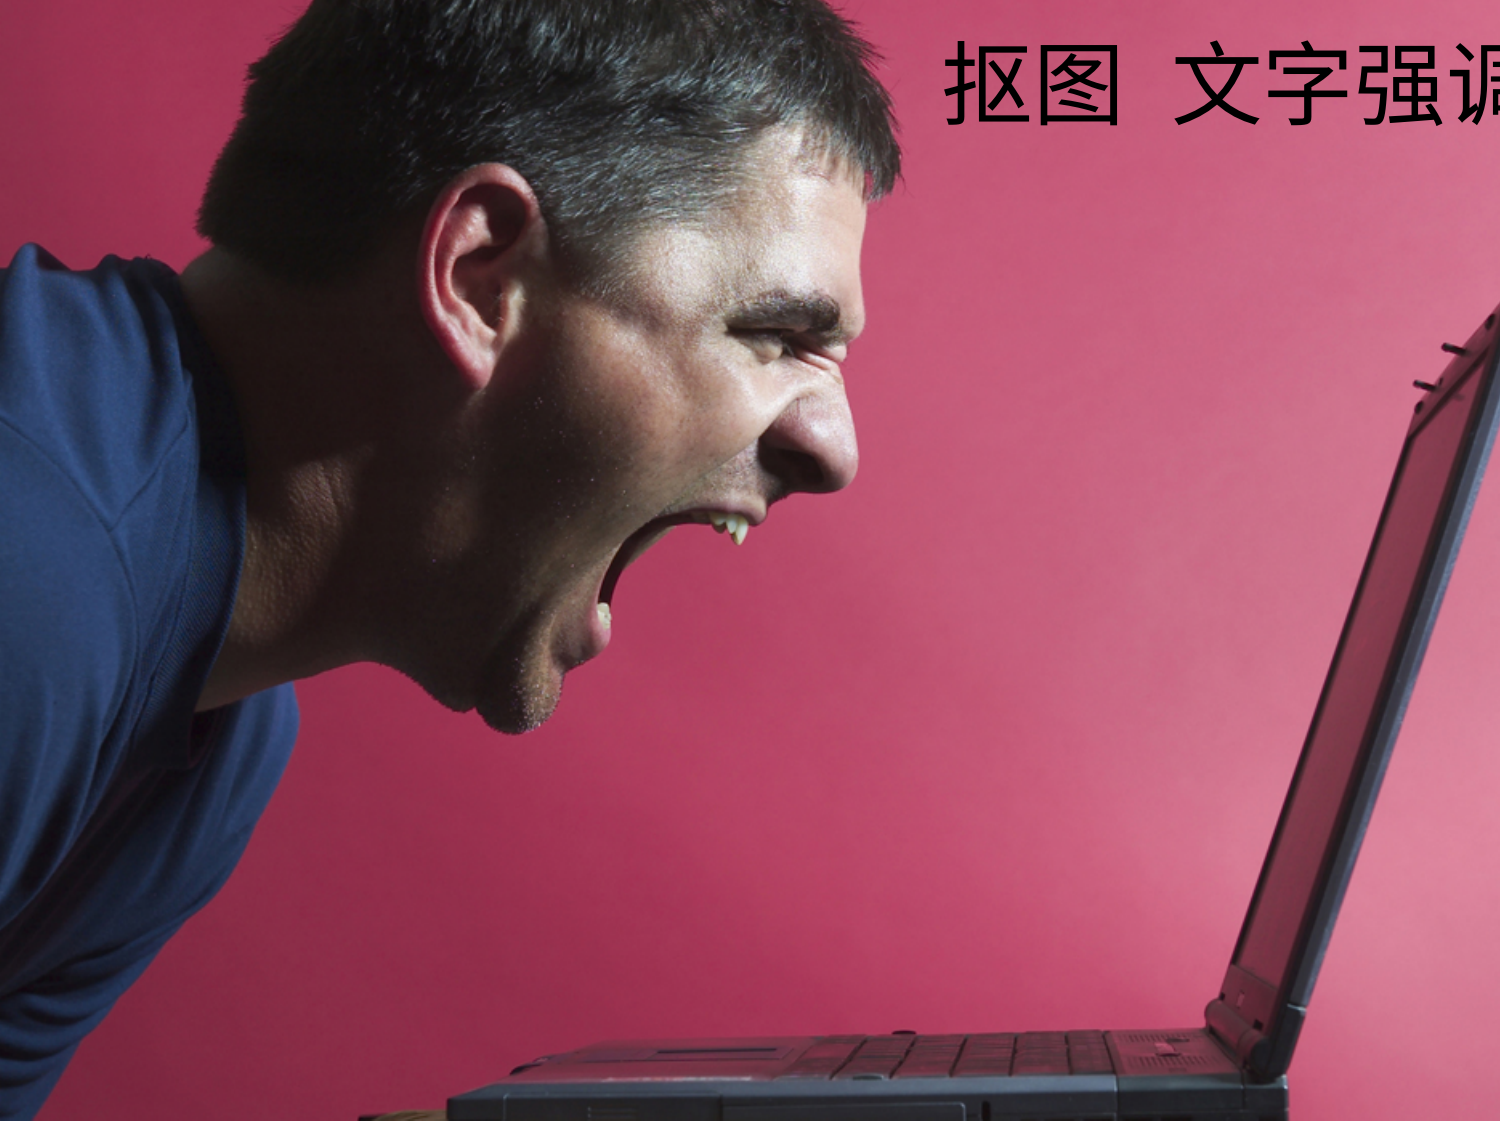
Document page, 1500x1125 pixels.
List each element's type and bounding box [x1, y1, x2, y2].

list [0, 0, 1500, 1121]
